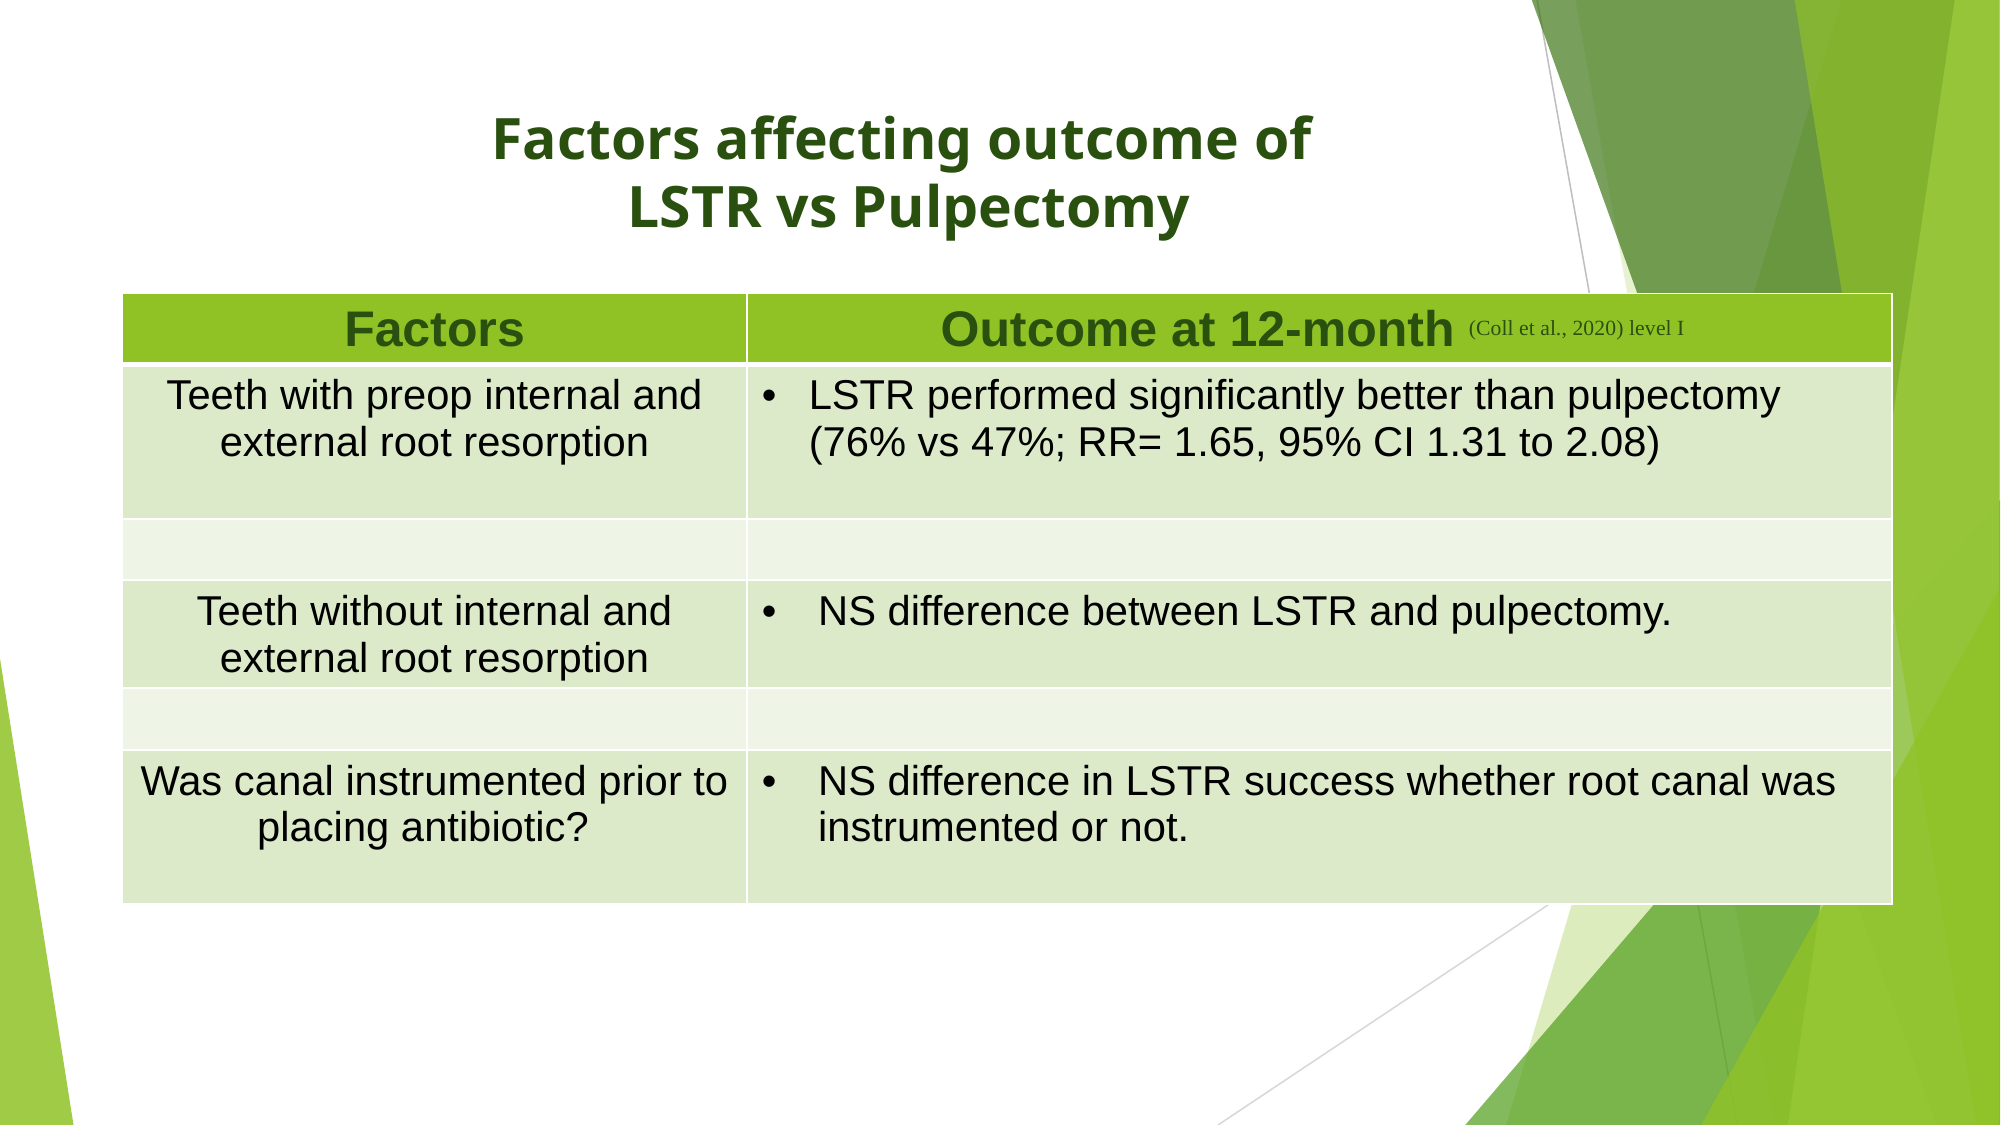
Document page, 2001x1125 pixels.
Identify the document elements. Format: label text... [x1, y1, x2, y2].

table_cell LSTR performed significantly better than pulpectomy (76% vs 47%; RR= 1.65, 95% CI 1.31 to 2.08) [748, 367, 1891, 518]
text_box [1893, 460, 2000, 507]
table_cell NS difference in LSTR success whether root canal was instrumented or not. [748, 751, 1891, 903]
table_cell [748, 689, 1891, 749]
table_header Factors [123, 294, 746, 362]
table_cell NS difference between LSTR and pulpectomy. [748, 581, 1891, 687]
table_cell Teeth without internal and external root resorption [123, 581, 746, 687]
table_cell [748, 520, 1891, 579]
table_header Outcome at 12-month (Coll et al., 2020) level I [748, 294, 1891, 362]
table_cell [123, 689, 746, 749]
table_cell Was canal instrumented prior to placing antibiotic? [123, 751, 746, 903]
title Factors affecting outcome of LSTR vs Pulpectomy [324, 94, 1493, 248]
table_cell Teeth with preop internal and external root resorption [123, 367, 746, 518]
table_cell [123, 520, 746, 579]
